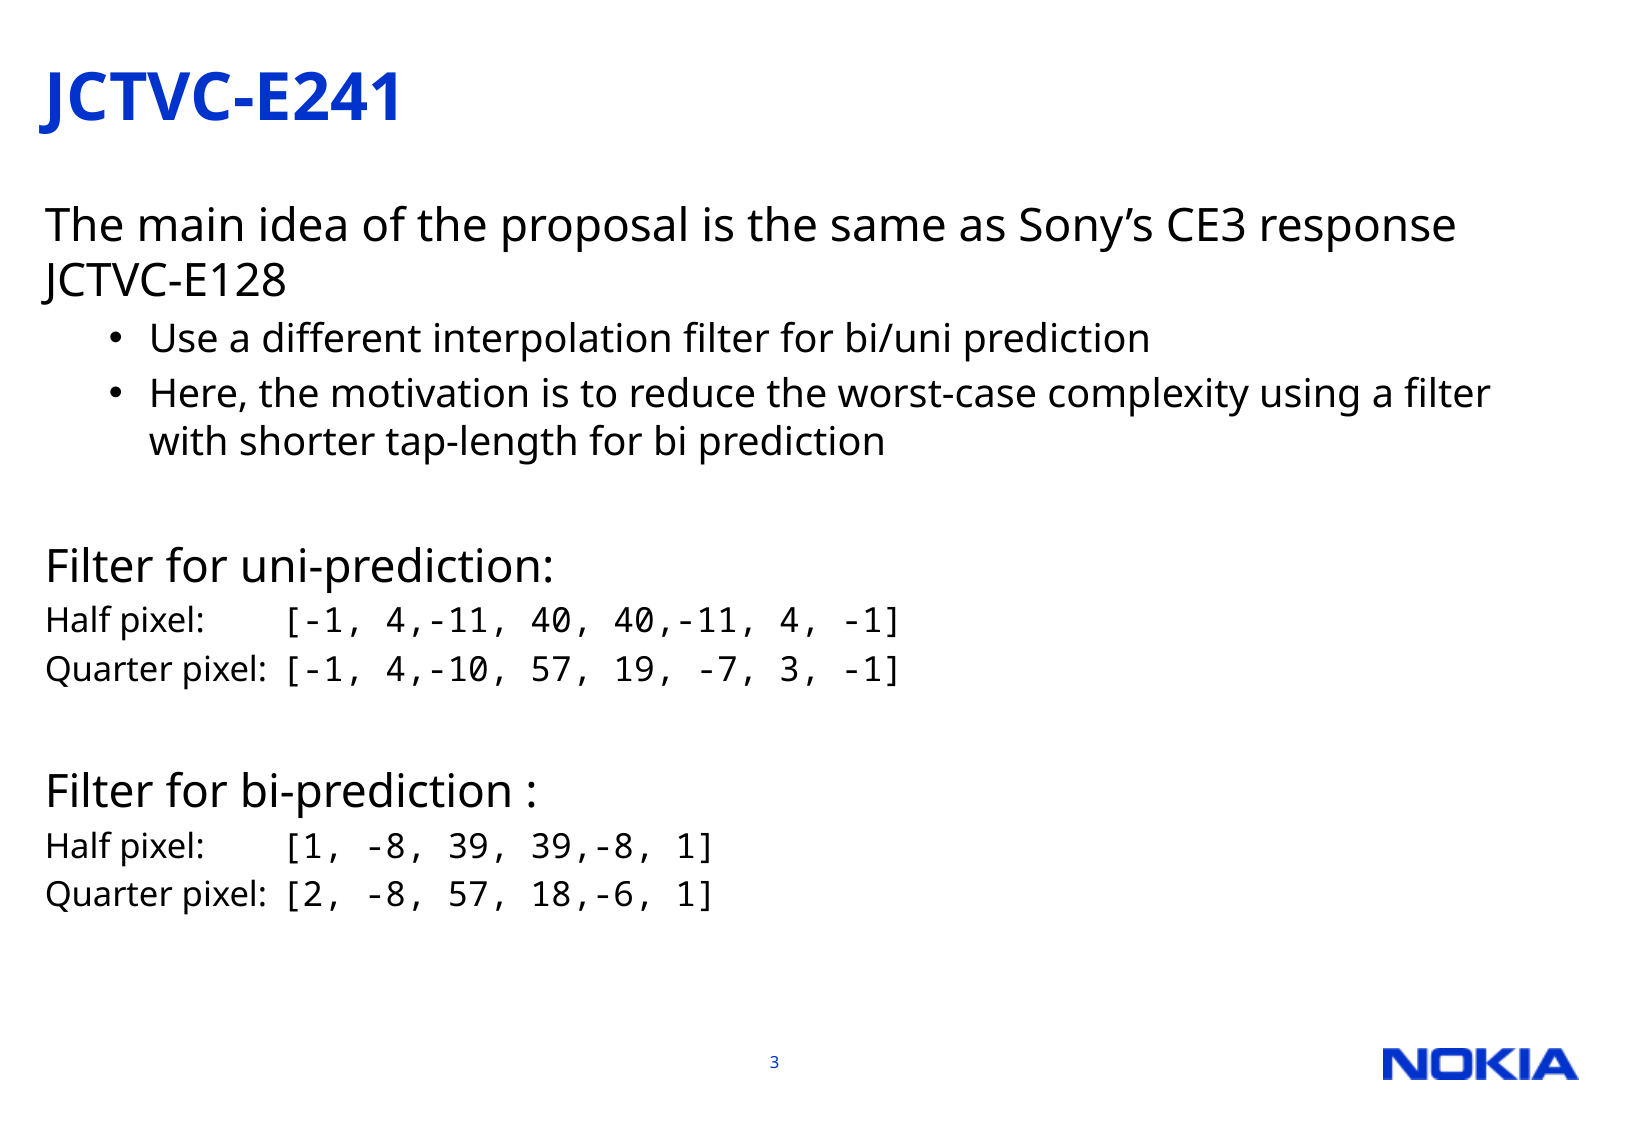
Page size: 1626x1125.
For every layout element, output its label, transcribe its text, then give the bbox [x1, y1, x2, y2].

picture [1383, 1048, 1579, 1080]
title JCTVC-E241 [29, 0, 1493, 187]
list The main idea of the proposal is the same as Sony’s CE3 response JCTVC-E128 Use a different interpolation filter for bi/uni prediction Here, the motivation is to reduce the worst-case complexity using a filter with shorter tap-length for bi prediction Filter for uni-prediction: Half pixel: [-1, 4,-11, 40, 40,-11, 4, -1] Quarter pixel: [-1, 4,-10, 57, 19, -7, 3, -1] Filter for bi-prediction : Half pixel: [1, -8, 39, 39,-8, 1] Quarter pixel: [2, -8, 57, 18,-6, 1] [29, 187, 1569, 930]
